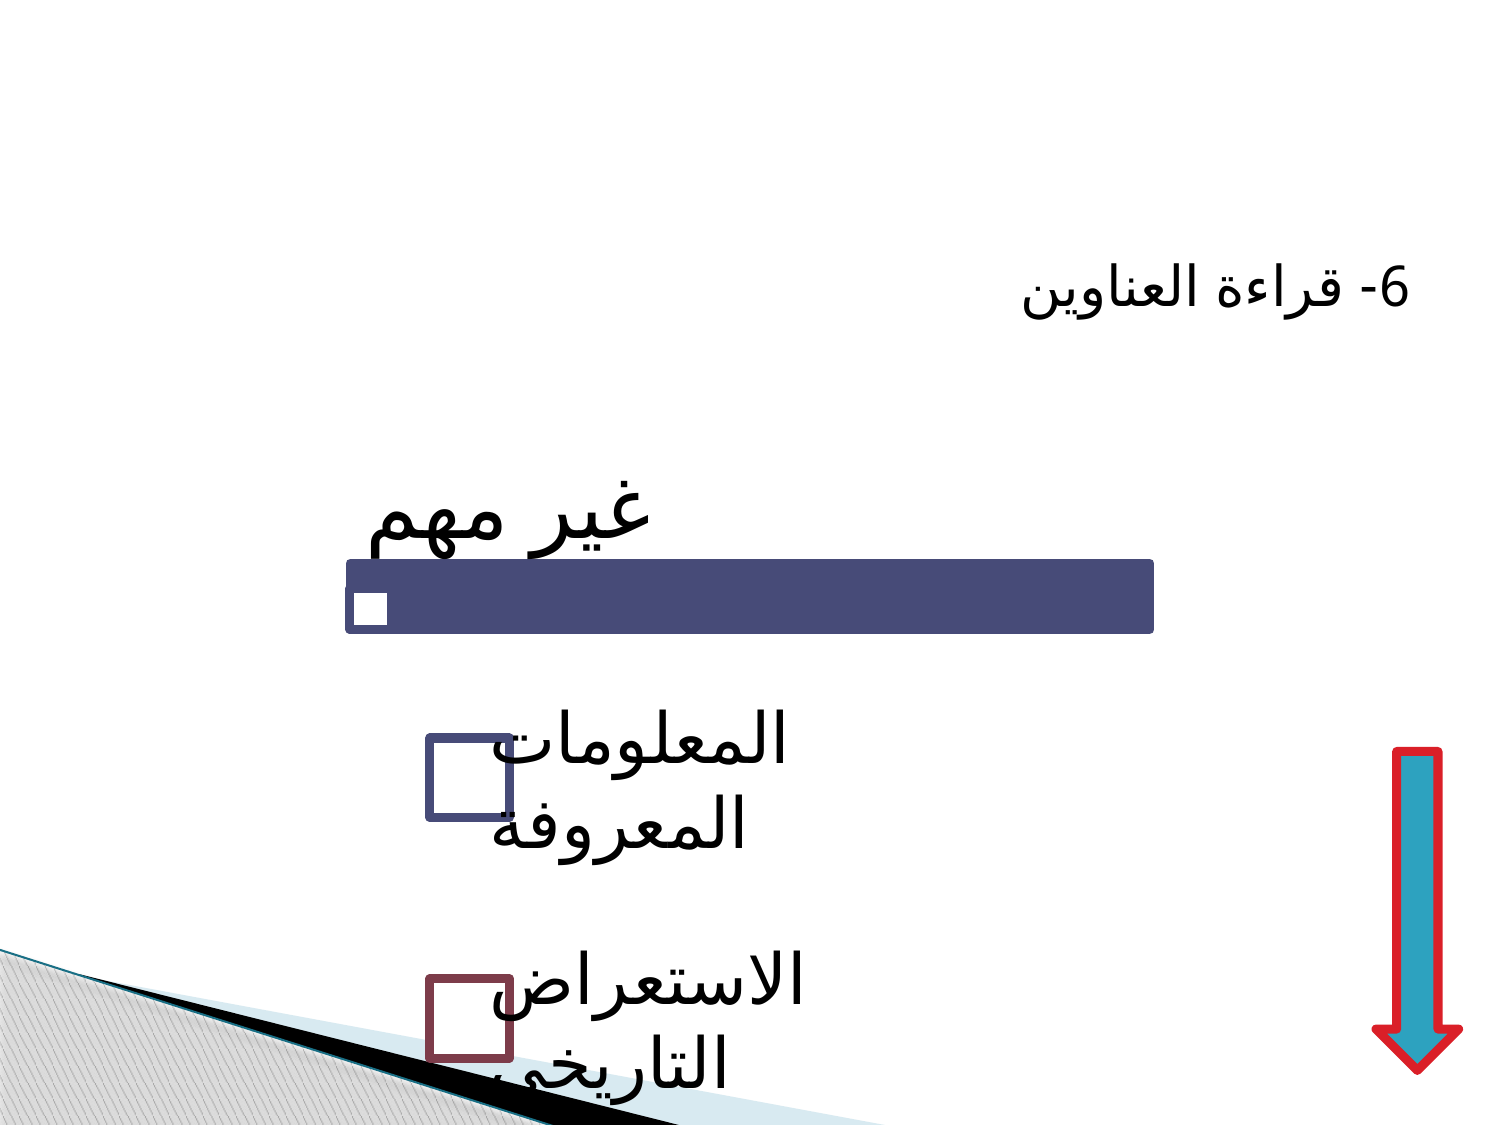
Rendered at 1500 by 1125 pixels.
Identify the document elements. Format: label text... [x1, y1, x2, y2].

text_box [249, 444, 1251, 1112]
text_box [1371, 746, 1464, 1075]
list 6- قراءة العناوين [75, 243, 1425, 986]
